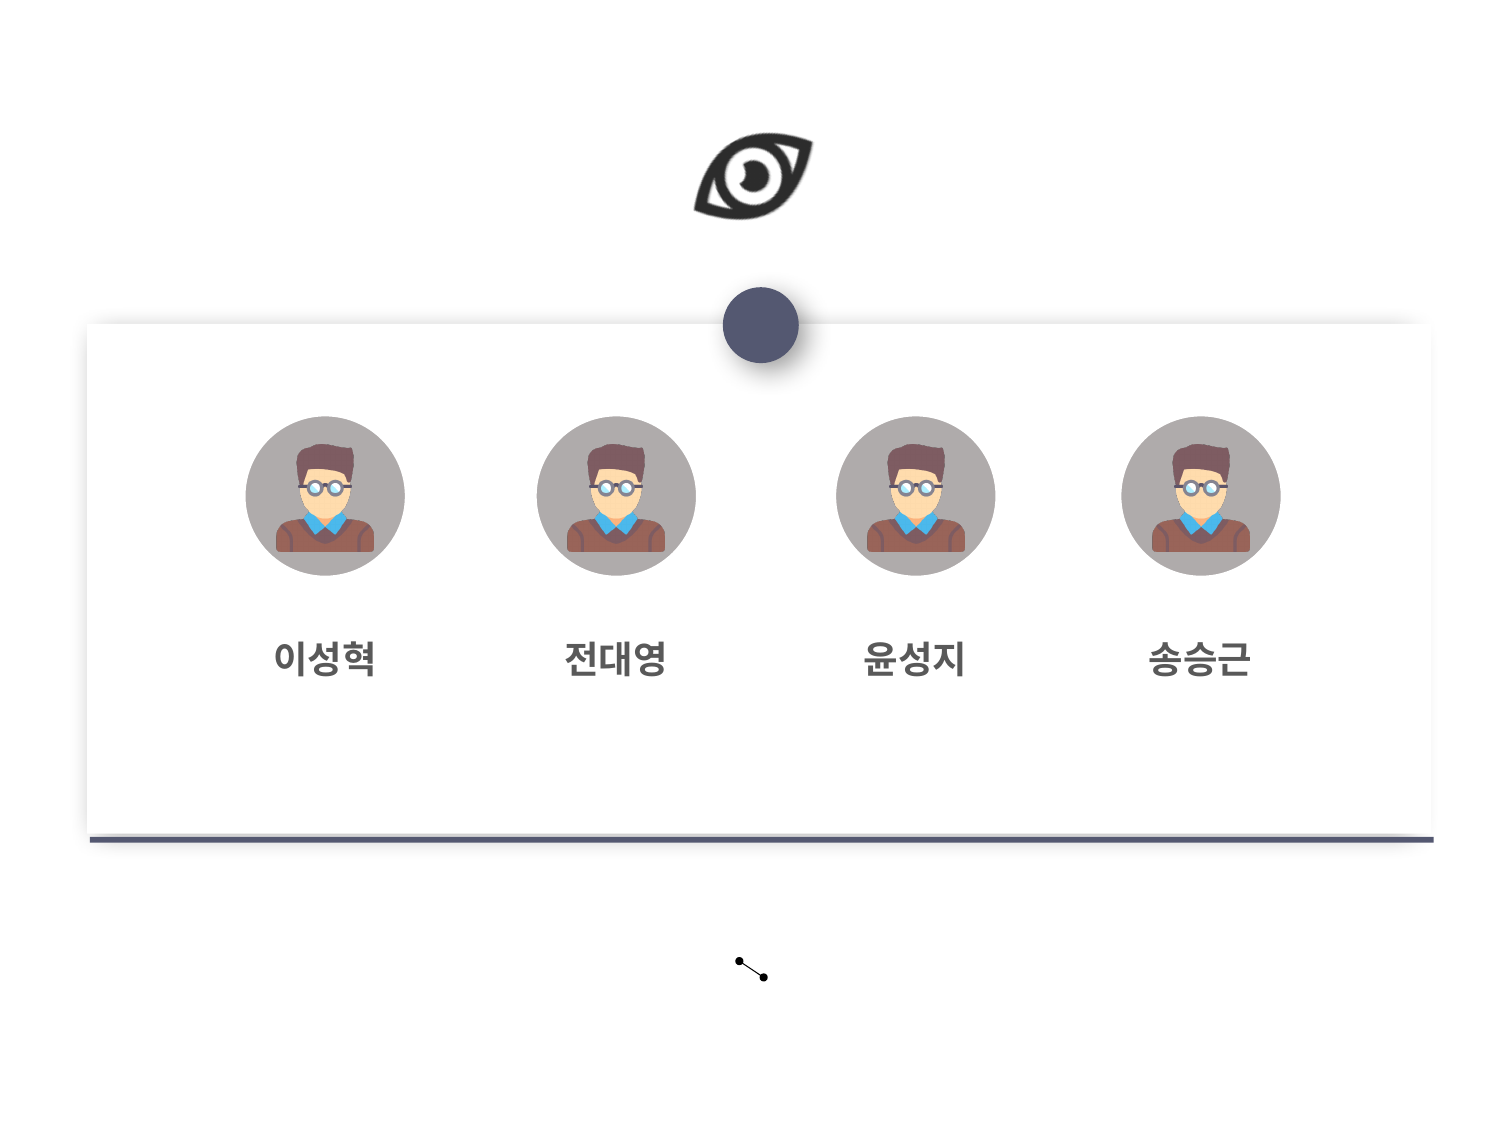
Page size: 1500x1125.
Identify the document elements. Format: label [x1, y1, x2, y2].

picture [656, 93, 845, 260]
text_box [721, 286, 800, 365]
text_box [167, 415, 459, 681]
text_box [459, 415, 758, 682]
text_box [89, 836, 1435, 844]
text_box [1043, 415, 1358, 682]
text_box [758, 415, 1043, 682]
text_box [86, 323, 1432, 835]
